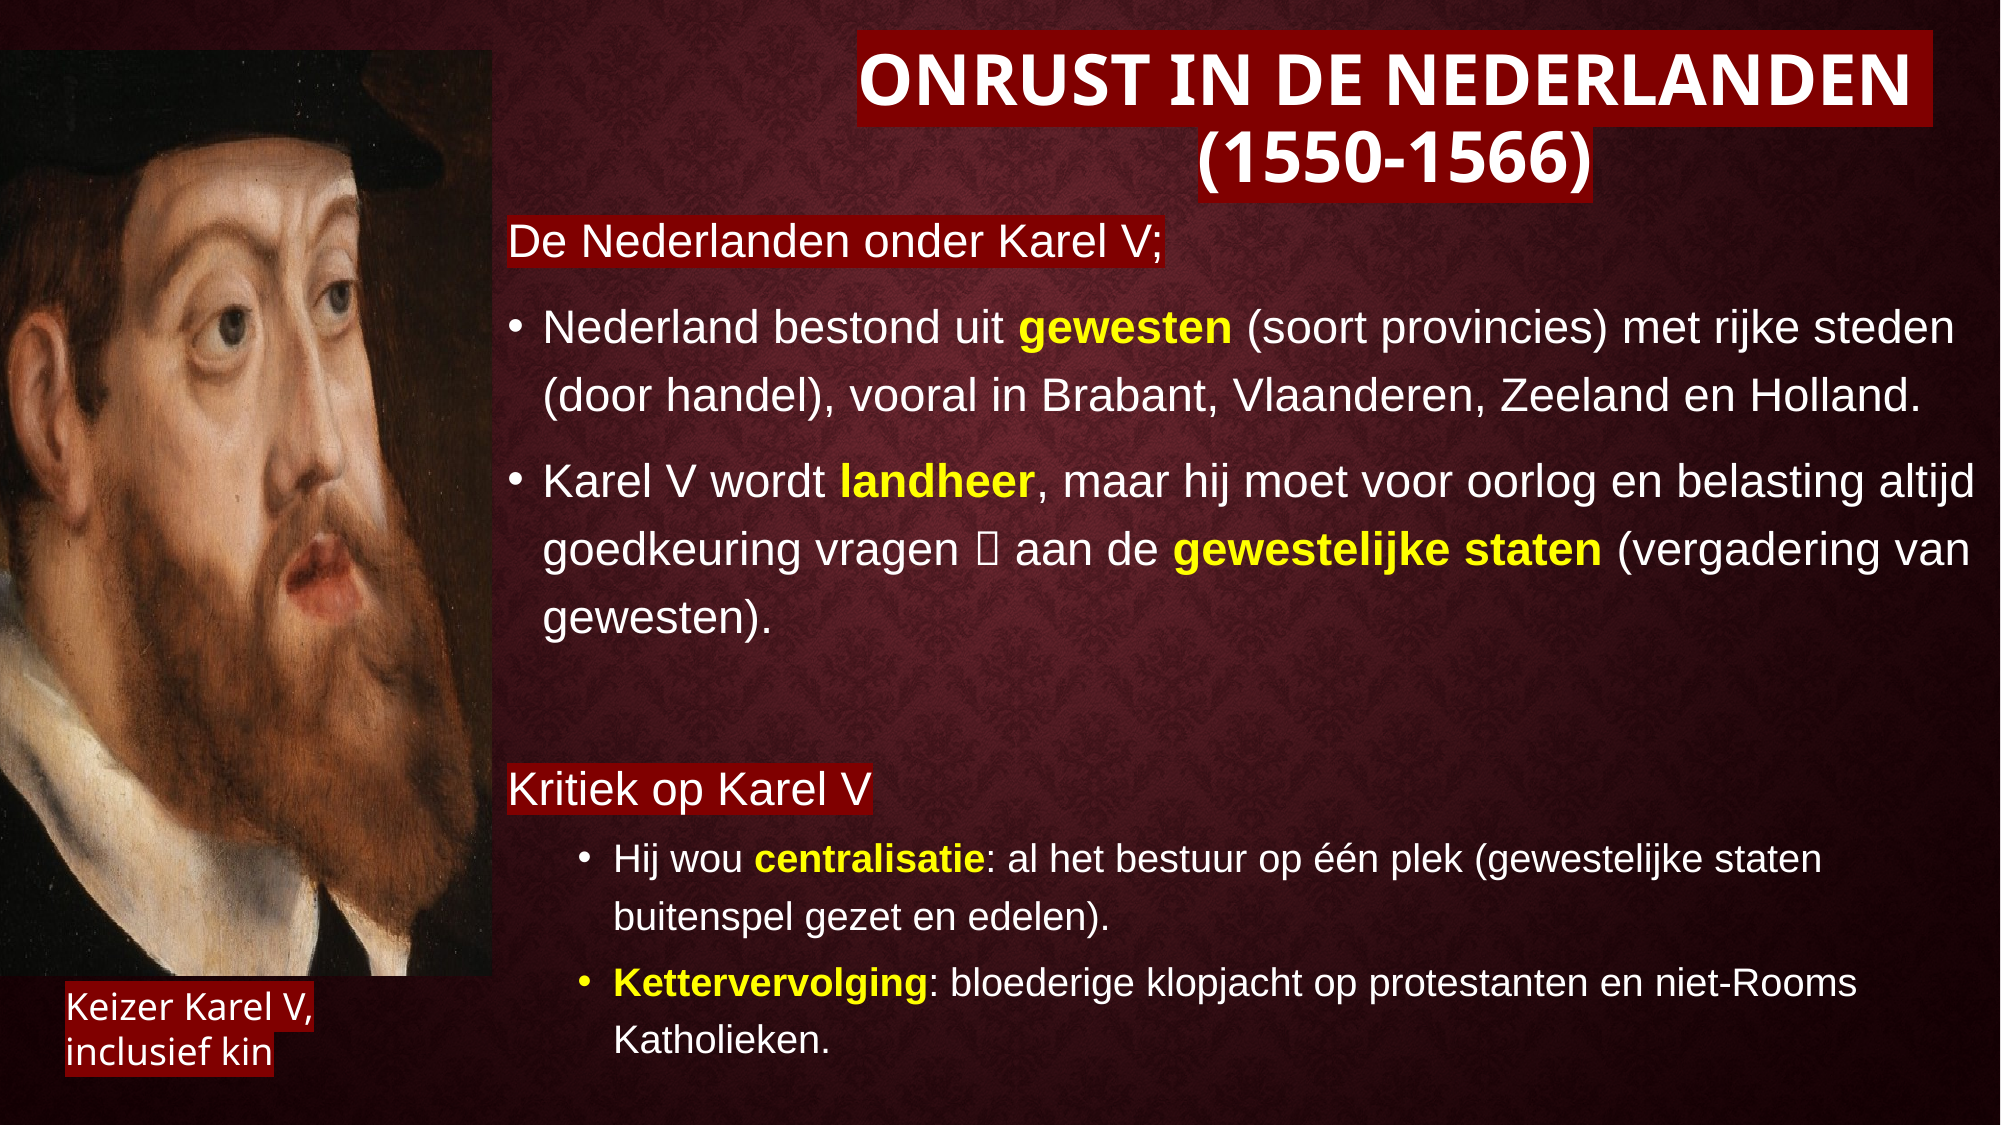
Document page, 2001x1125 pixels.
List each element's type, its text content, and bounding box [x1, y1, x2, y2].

title ONRUST IN DE Nederlanden (1550-1566) [546, 12, 2000, 191]
text_box Keizer Karel V, inclusief kin [50, 989, 445, 1081]
list De Nederlanden onder Karel V; Nederland bestond uit gewesten (soort provincies) met rijke steden (door handel), vooral in Brabant, Vlaanderen, Zeeland en Holland. Karel V wordt landheer, maar hij moet voor oorlog en belasting altijd goedkeuring vragen  aan de gewestelijke staten (vergadering van gewesten). Kritiek op Karel V Hij wou centralisatie: al het bestuur op één plek (gewestelijke staten buitenspel gezet en edelen). Kettervervolging: bloederige klopjacht op protestanten en niet-Rooms Katholieken. [492, 191, 2000, 1085]
picture [0, 50, 493, 977]
